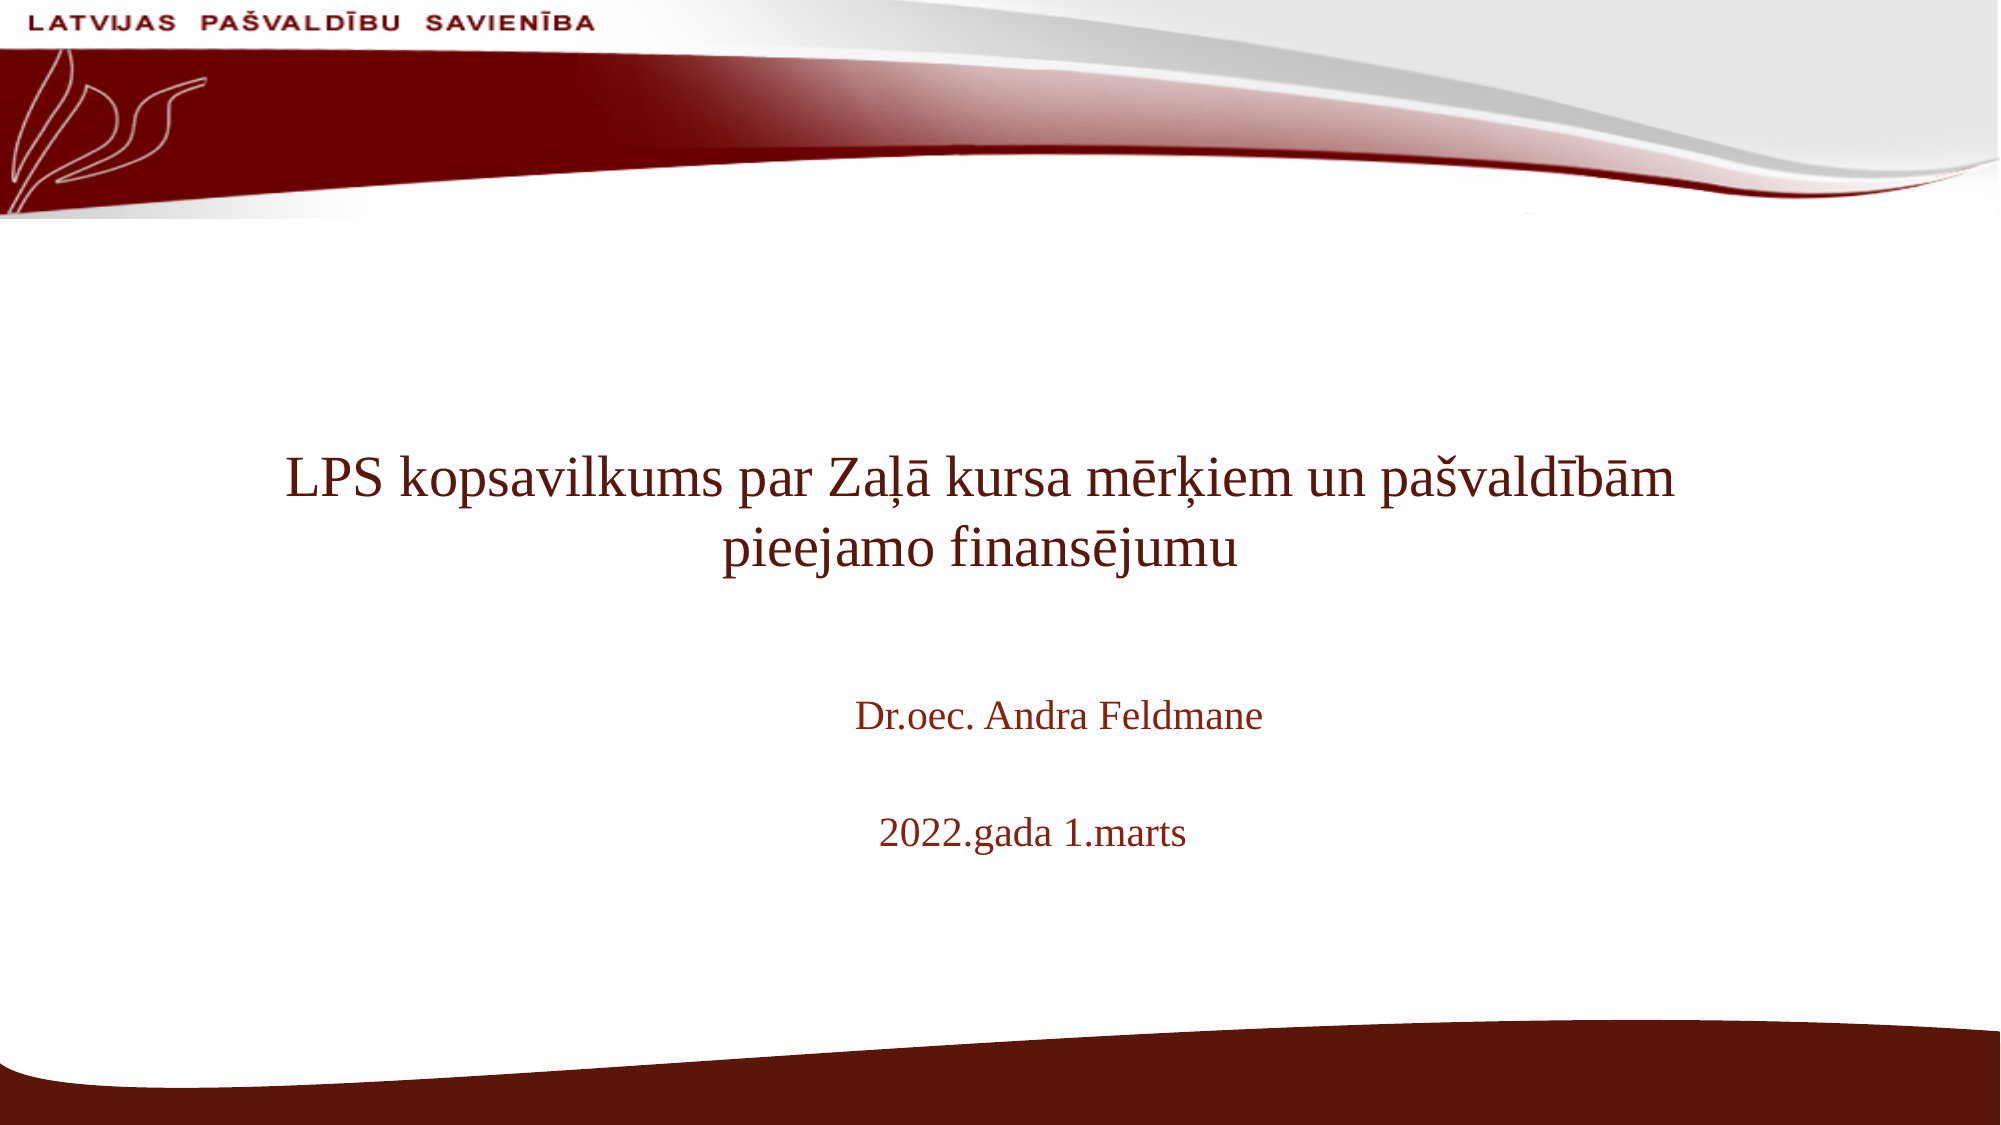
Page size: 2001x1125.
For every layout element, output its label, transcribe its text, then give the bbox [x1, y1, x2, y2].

subtitle Dr.oec. Andra Feldmane 2022.gada 1.marts [450, 680, 1679, 1012]
title LPS kopsavilkums par Zaļā kursa mērķiem un pašvaldībām pieejamo finansējumu [187, 278, 1774, 668]
picture [0, 0, 2000, 219]
